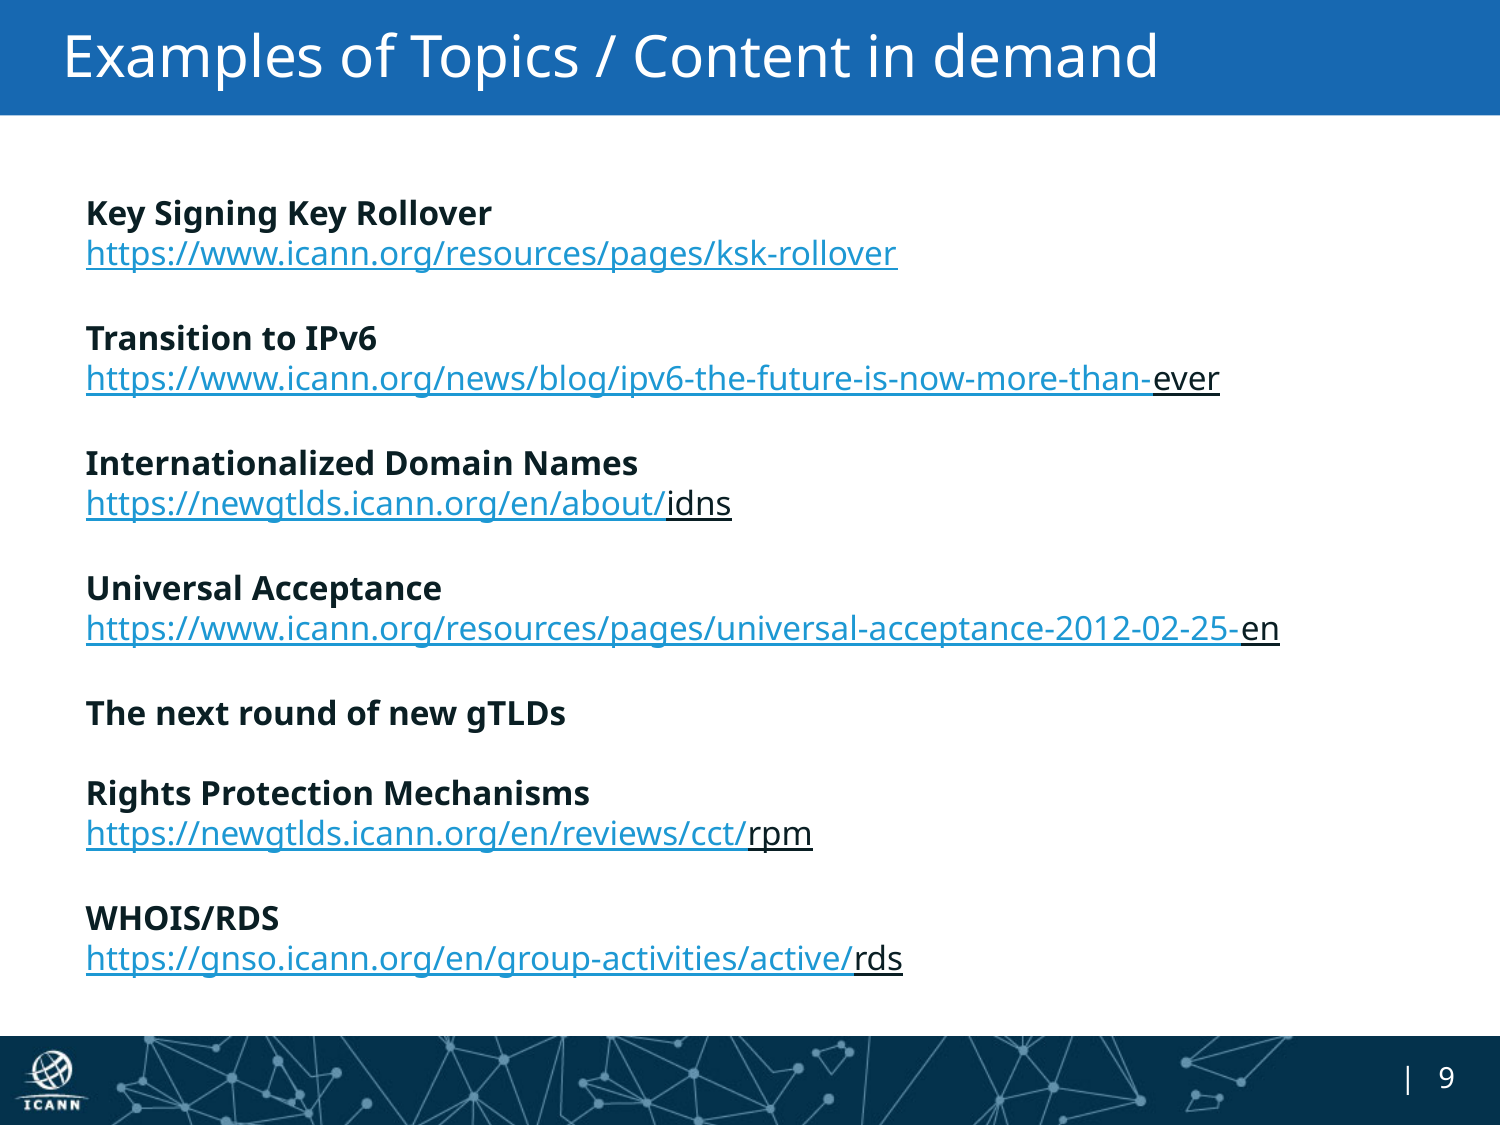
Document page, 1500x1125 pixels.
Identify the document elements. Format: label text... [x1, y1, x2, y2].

text_box Key Signing Key Rollover https://www.icann.org/resources/pages/ksk-rollover Transition to IPv6 https://www.icann.org/news/blog/ipv6-the-future-is-now-more-than-ever Internationalized Domain Names https://newgtlds.icann.org/en/about/idns Universal Acceptance https://www.icann.org/resources/pages/universal-acceptance-2012-02-25-en The next round of new gTLDs Rights Protection Mechanisms https://newgtlds.icann.org/en/reviews/cct/rpm WHOIS/RDS https://gnso.icann.org/en/group-activities/active/rds [70, 184, 1321, 1040]
picture [0, 1036, 1500, 1125]
title Examples of Topics / Content in demand [0, 0, 1500, 116]
